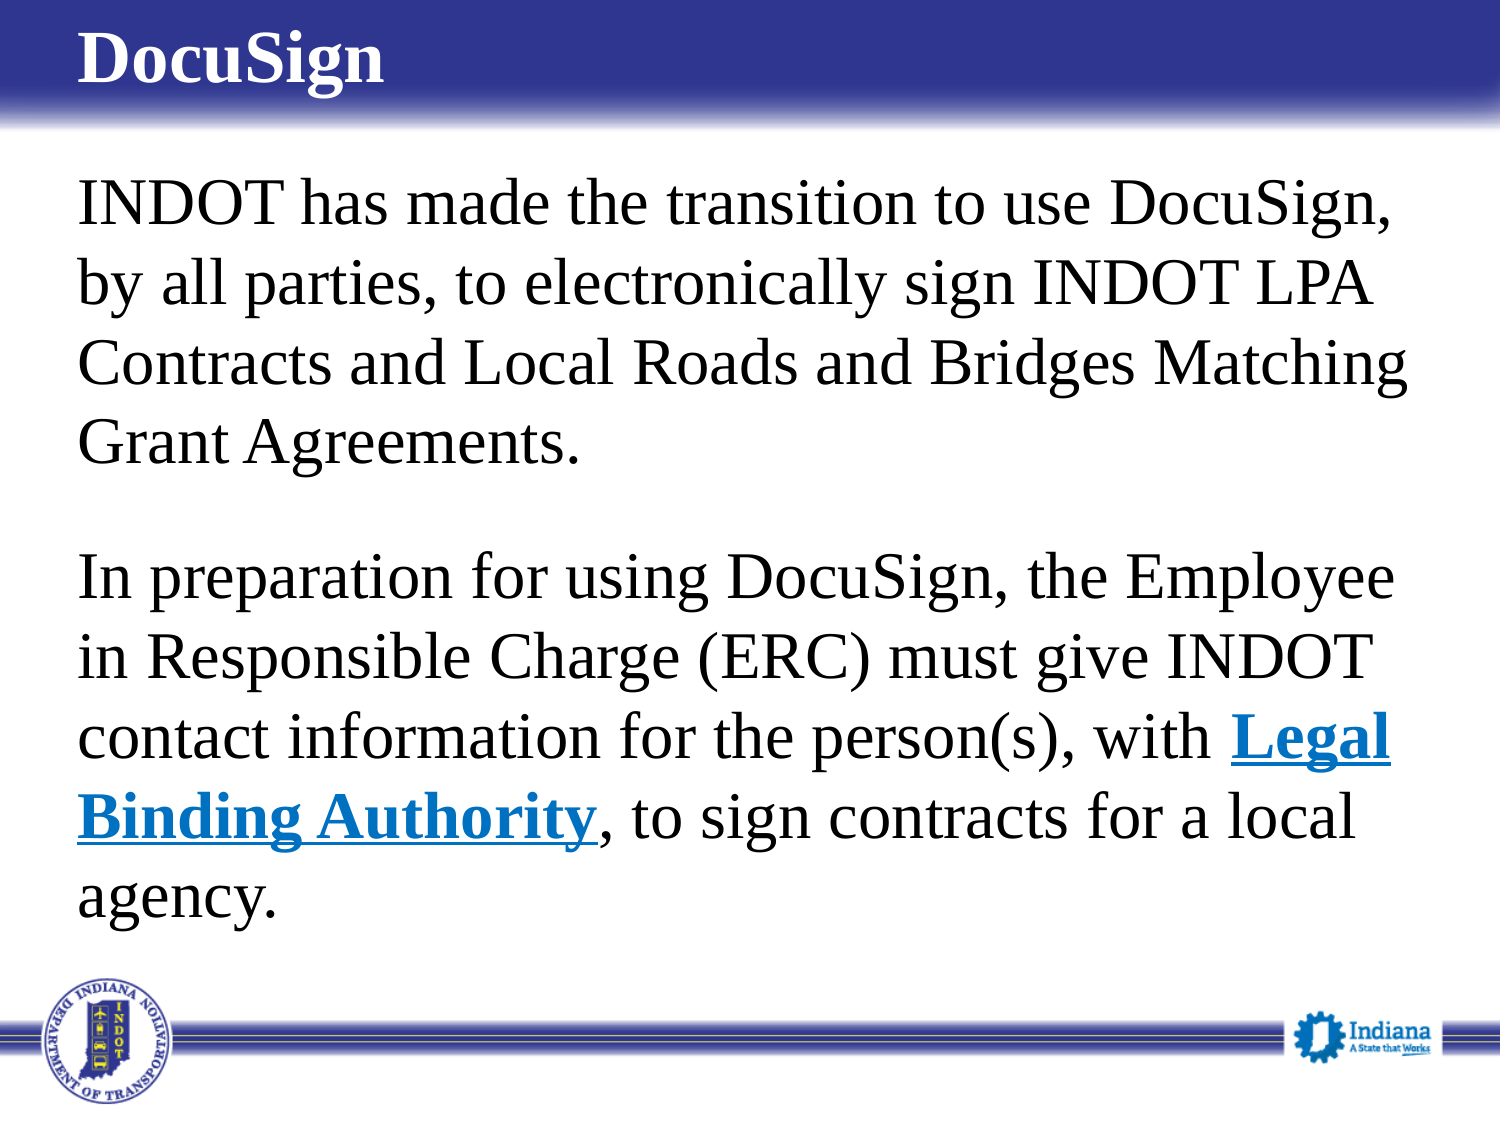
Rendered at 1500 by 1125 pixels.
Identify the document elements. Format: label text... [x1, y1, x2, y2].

picture [0, 0, 1500, 263]
picture [0, 945, 1500, 1125]
title DocuSign [62, 0, 1425, 138]
list INDOT has made the transition to use DocuSign, by all parties, to electronically sign INDOT LPA Contracts and Local Roads and Bridges Matching Grant Agreements. In preparation for using DocuSign, the Employee in Responsible Charge (ERC) must give INDOT contact information for the person(s), with Legal Binding Authority, to sign contracts for a local agency. [62, 149, 1450, 1013]
